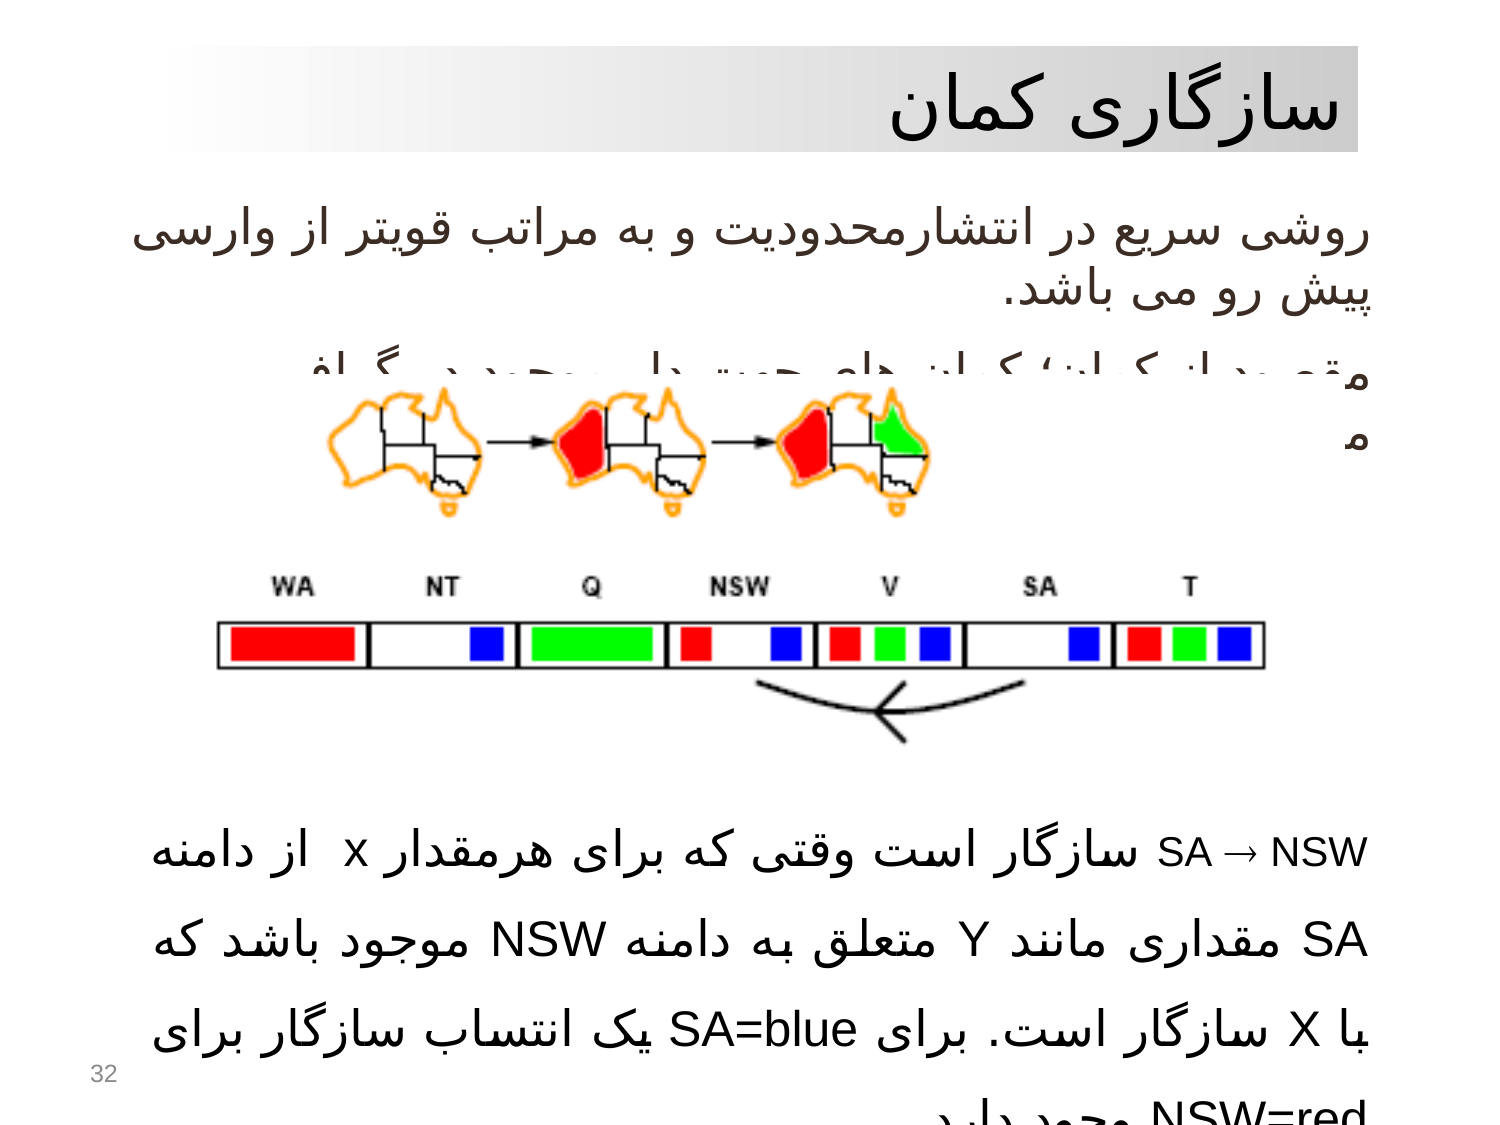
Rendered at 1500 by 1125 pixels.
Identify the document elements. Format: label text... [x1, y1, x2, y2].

text_box سازگاری کمان [157, 46, 1358, 152]
text_box روشی سریع در انتشارمحدودیت و به مراتب قویتر از وارسی پیش رو می باشد. مقصود از کمان؛ کمان های جهت دار موجود در گراف محدودیت می باشد. [99, 187, 1388, 553]
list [187, 374, 1346, 755]
text_box SA  NSW سازگار است وقتی که برای هرمقدار x از دامنه SA مقداری مانند Y متعلق به دامنه NSW موجود باشد که با X سازگار است. برای SA=blue یک انتساب سازگار برای NSW=red وجود دارد. [135, 778, 1383, 1125]
slide_number 32 [75, 1042, 135, 1103]
